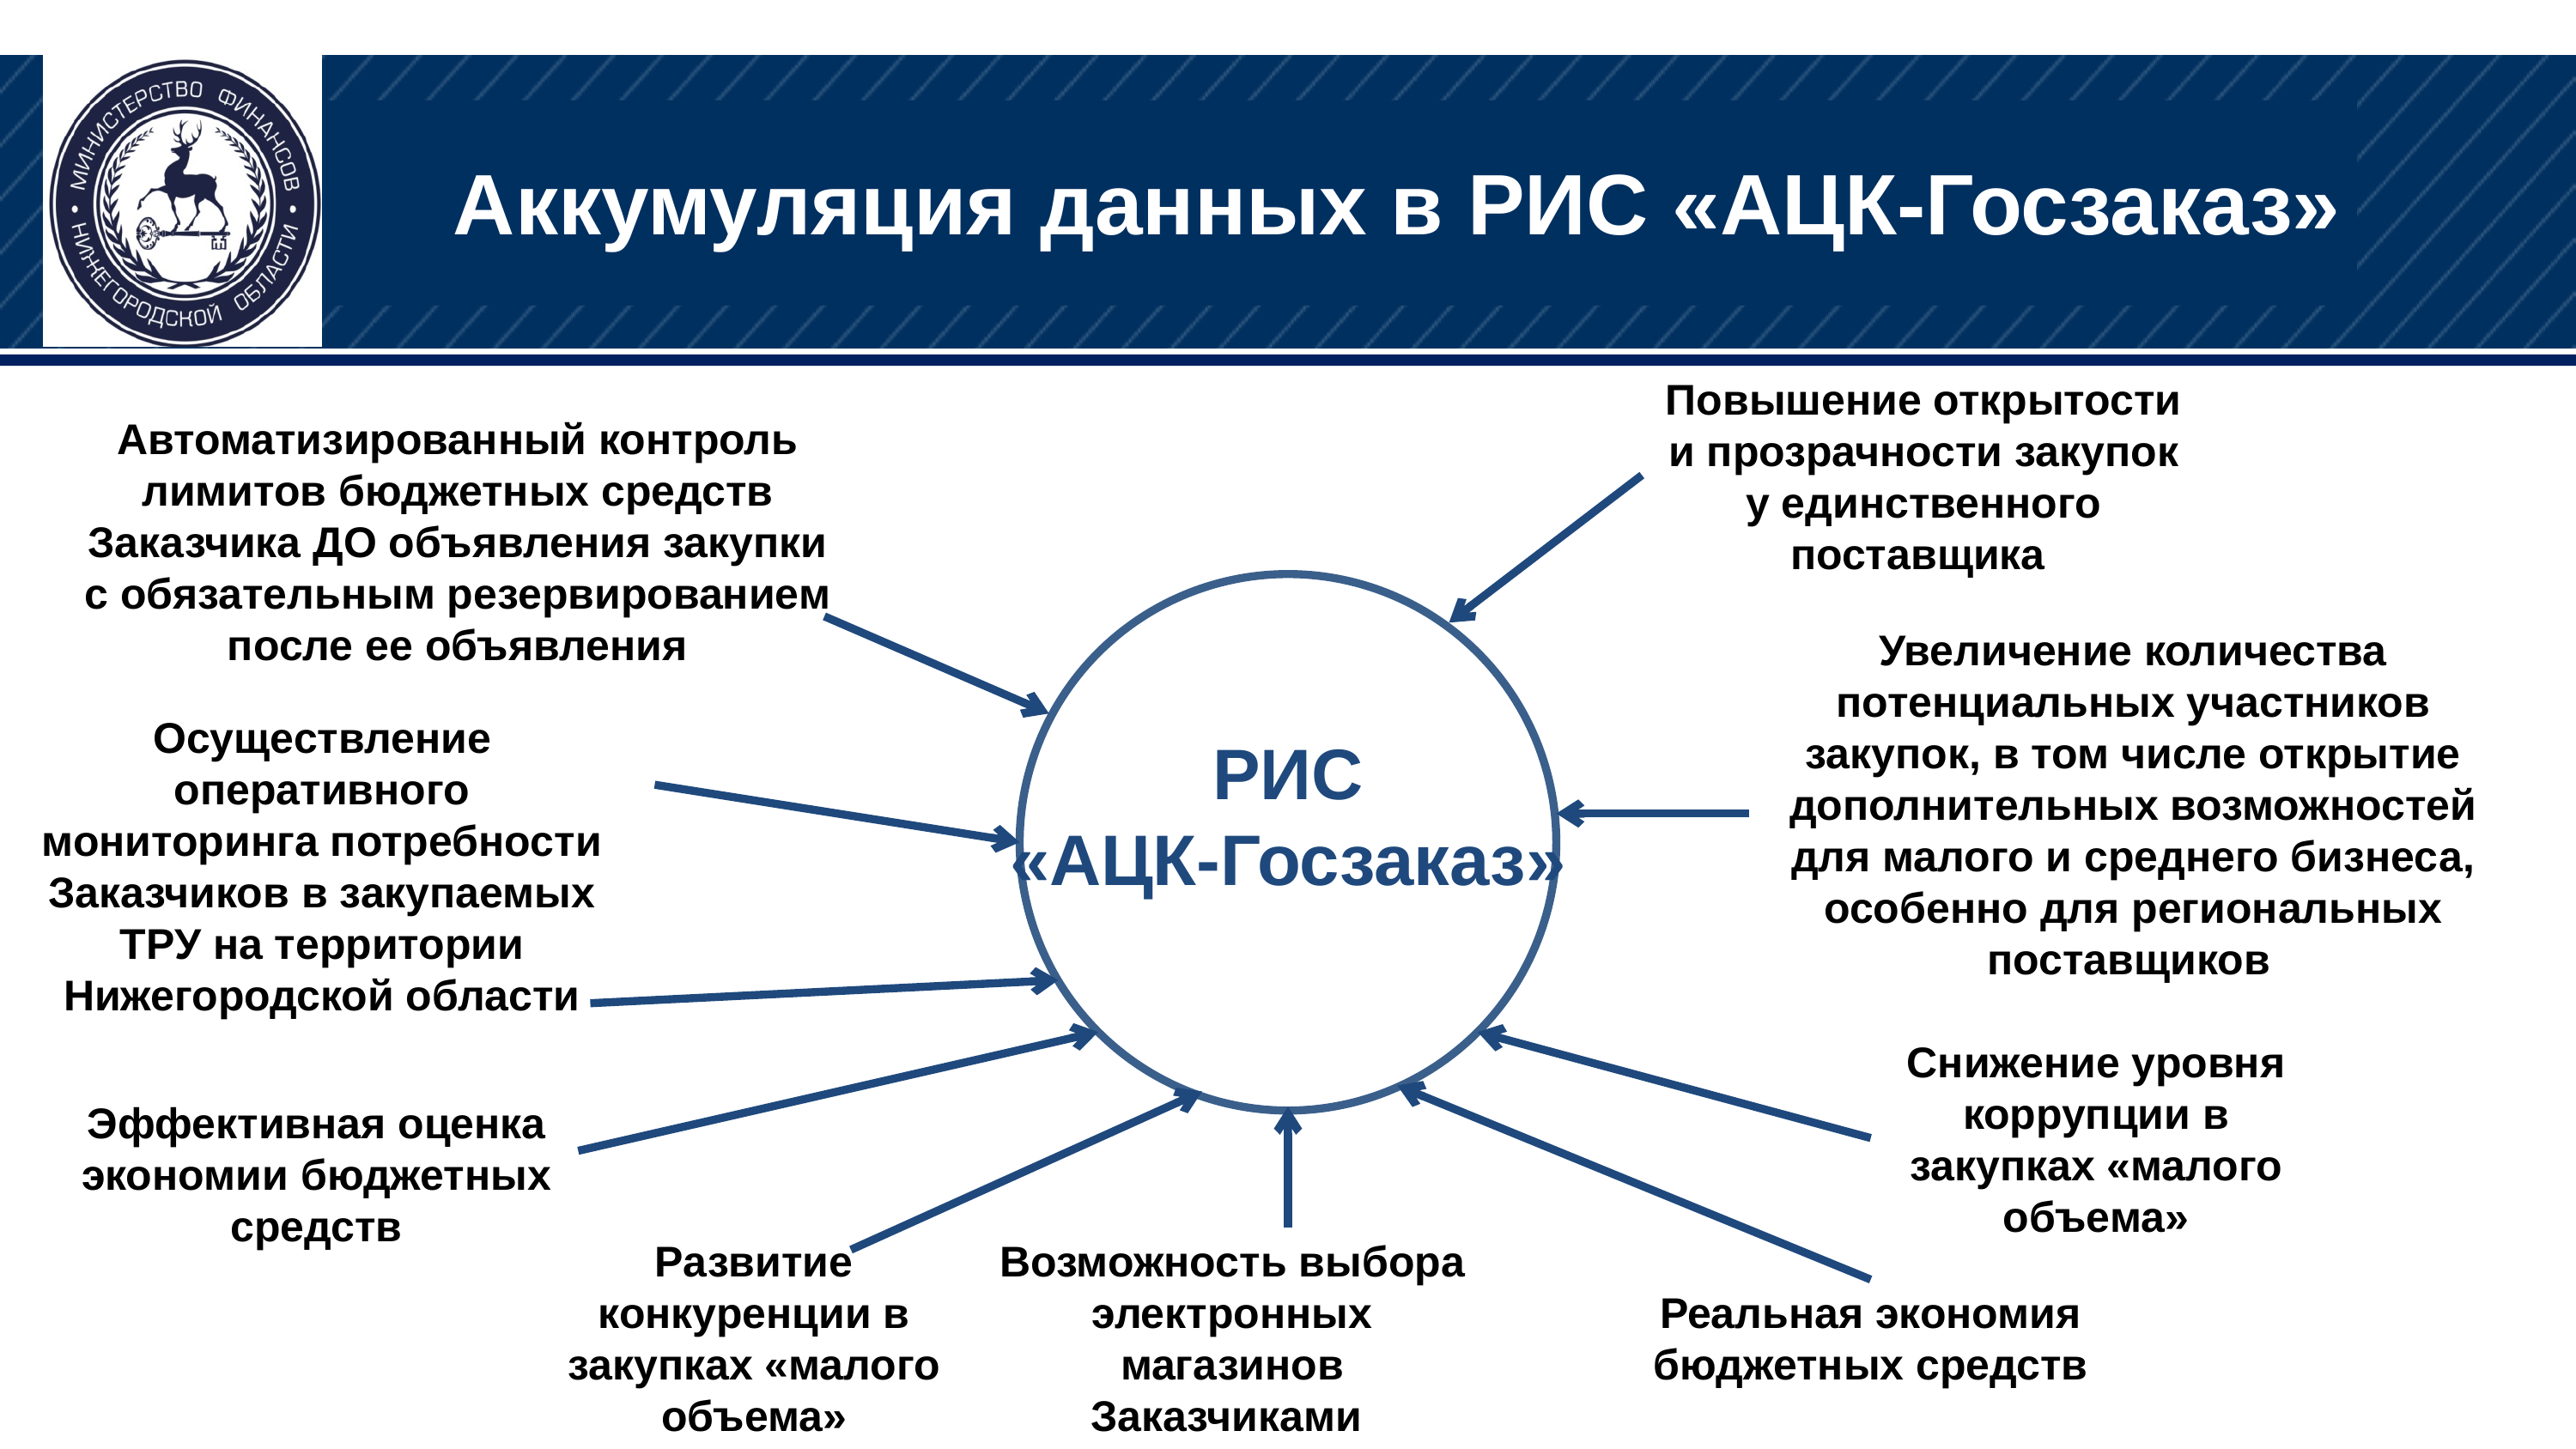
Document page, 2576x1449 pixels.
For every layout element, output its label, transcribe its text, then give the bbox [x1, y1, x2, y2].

text_box [1047, 572, 1530, 721]
text_box РИС «АЦК-Госзаказ» [981, 721, 1595, 906]
text_box Снижение уровня коррупции в закупках «малого объема» [1870, 1028, 2322, 1248]
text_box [654, 784, 1020, 843]
text_box Реальная экономия бюджетных средств [1639, 1279, 2102, 1396]
text_box [1025, 906, 1551, 1113]
text_box Возможность выбора электронных магазинов Заказчиками [986, 1227, 1479, 1446]
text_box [590, 979, 1059, 1003]
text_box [823, 615, 1049, 714]
text_box Эффективная оценка экономии бюджетных средств [43, 1089, 591, 1258]
picture [0, 55, 2576, 399]
text_box Увеличение количества потенциальных участников закупок, в том числе открытие дополнительных возможностей для малого и среднего бизнеса, особенно для региональных поставщиков [1749, 615, 2518, 990]
text_box Осуществление оперативного мониторинга потребности Заказчиков в закупаемых ТРУ на территории Нижегородской области [27, 703, 617, 1026]
text_box Повышение открытости и прозрачности закупок у единственного поставщика [1642, 409, 2206, 585]
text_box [1397, 1085, 1871, 1280]
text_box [850, 1091, 1203, 1251]
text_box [1449, 476, 1643, 623]
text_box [1477, 1031, 1871, 1085]
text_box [578, 1031, 1099, 1151]
text_box Развитие конкуренции в закупках «малого объема» [525, 1227, 984, 1446]
text_box Автоматизированный контроль лимитов бюджетных средств Заказчика ДО объявления закупки с обязательным резервированием после ее объявления [64, 409, 851, 676]
